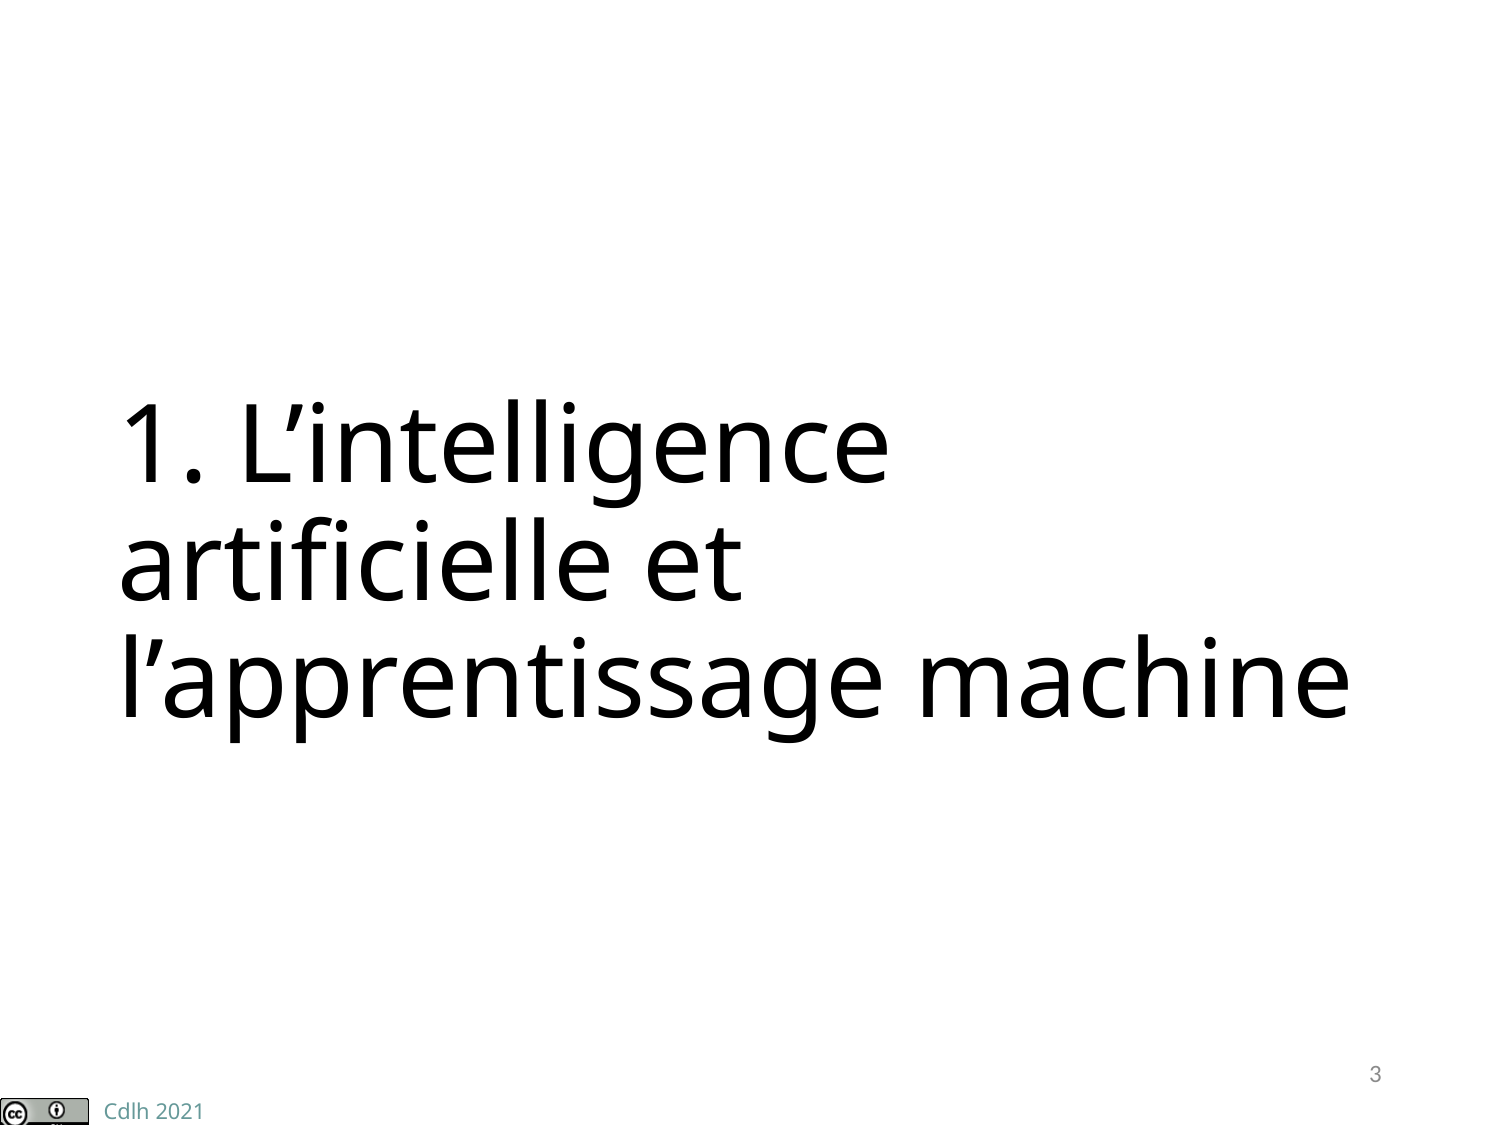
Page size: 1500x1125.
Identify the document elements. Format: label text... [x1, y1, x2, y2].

picture [0, 1098, 89, 1125]
slide_number 3 [1059, 1042, 1397, 1103]
title 1. L’intelligence artificielle et l’apprentissage machine [102, 280, 1397, 749]
